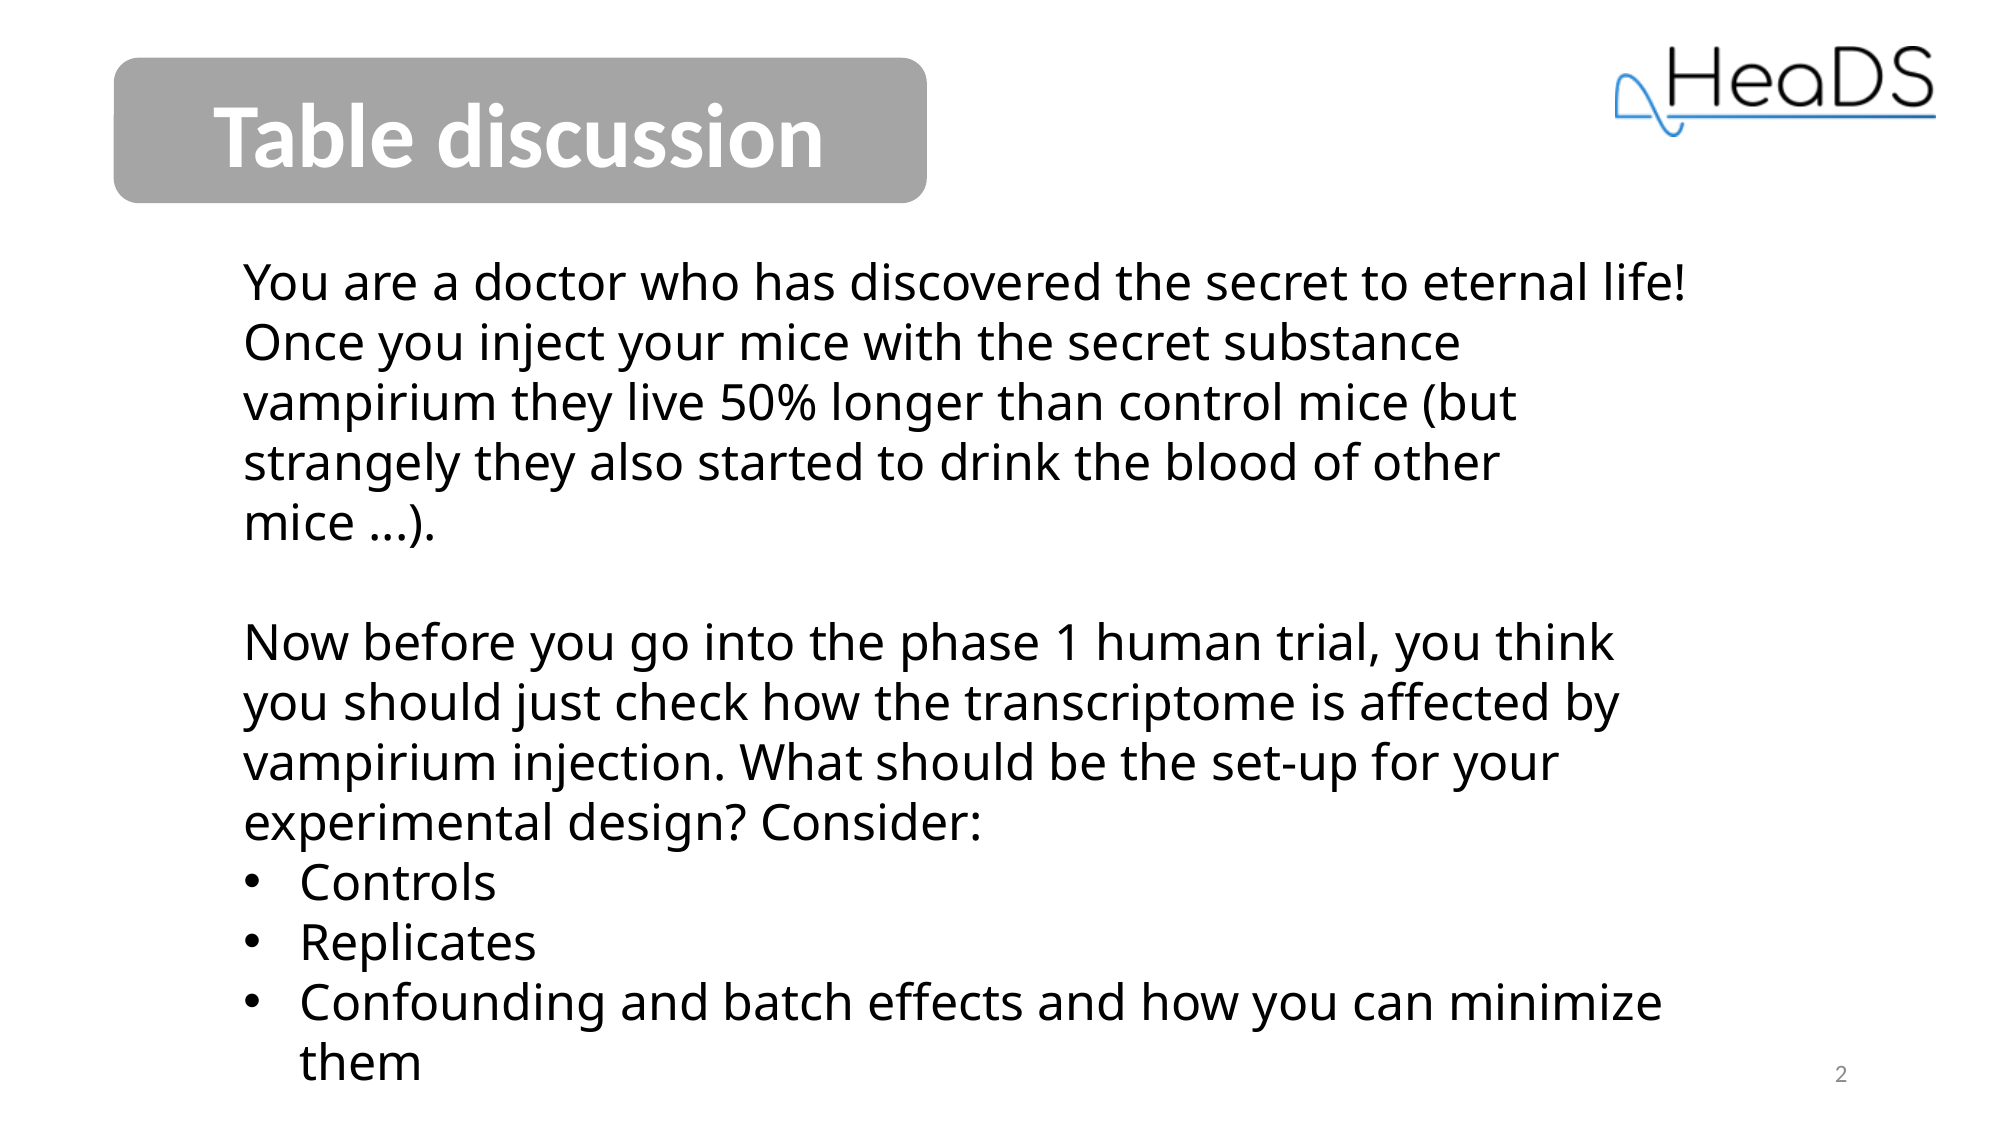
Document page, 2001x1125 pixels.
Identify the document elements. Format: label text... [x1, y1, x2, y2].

slide_number 2 [1412, 1042, 1863, 1103]
text_box You are a doctor who has discovered the secret to eternal life! Once you inject your mice with the secret substance vampirium they live 50% longer than control mice (but strangely they also started to drink the blood of other mice ...). Now before you go into the phase 1 human trial, you think you should just check how the transcriptome is affected by vampirium injection. What should be the set-up for your experimental design? Consider: Controls Replicates Confounding and batch effects and how you can minimize them [228, 243, 1725, 1099]
picture [1615, 46, 1936, 137]
text_box Table discussion [113, 57, 927, 204]
